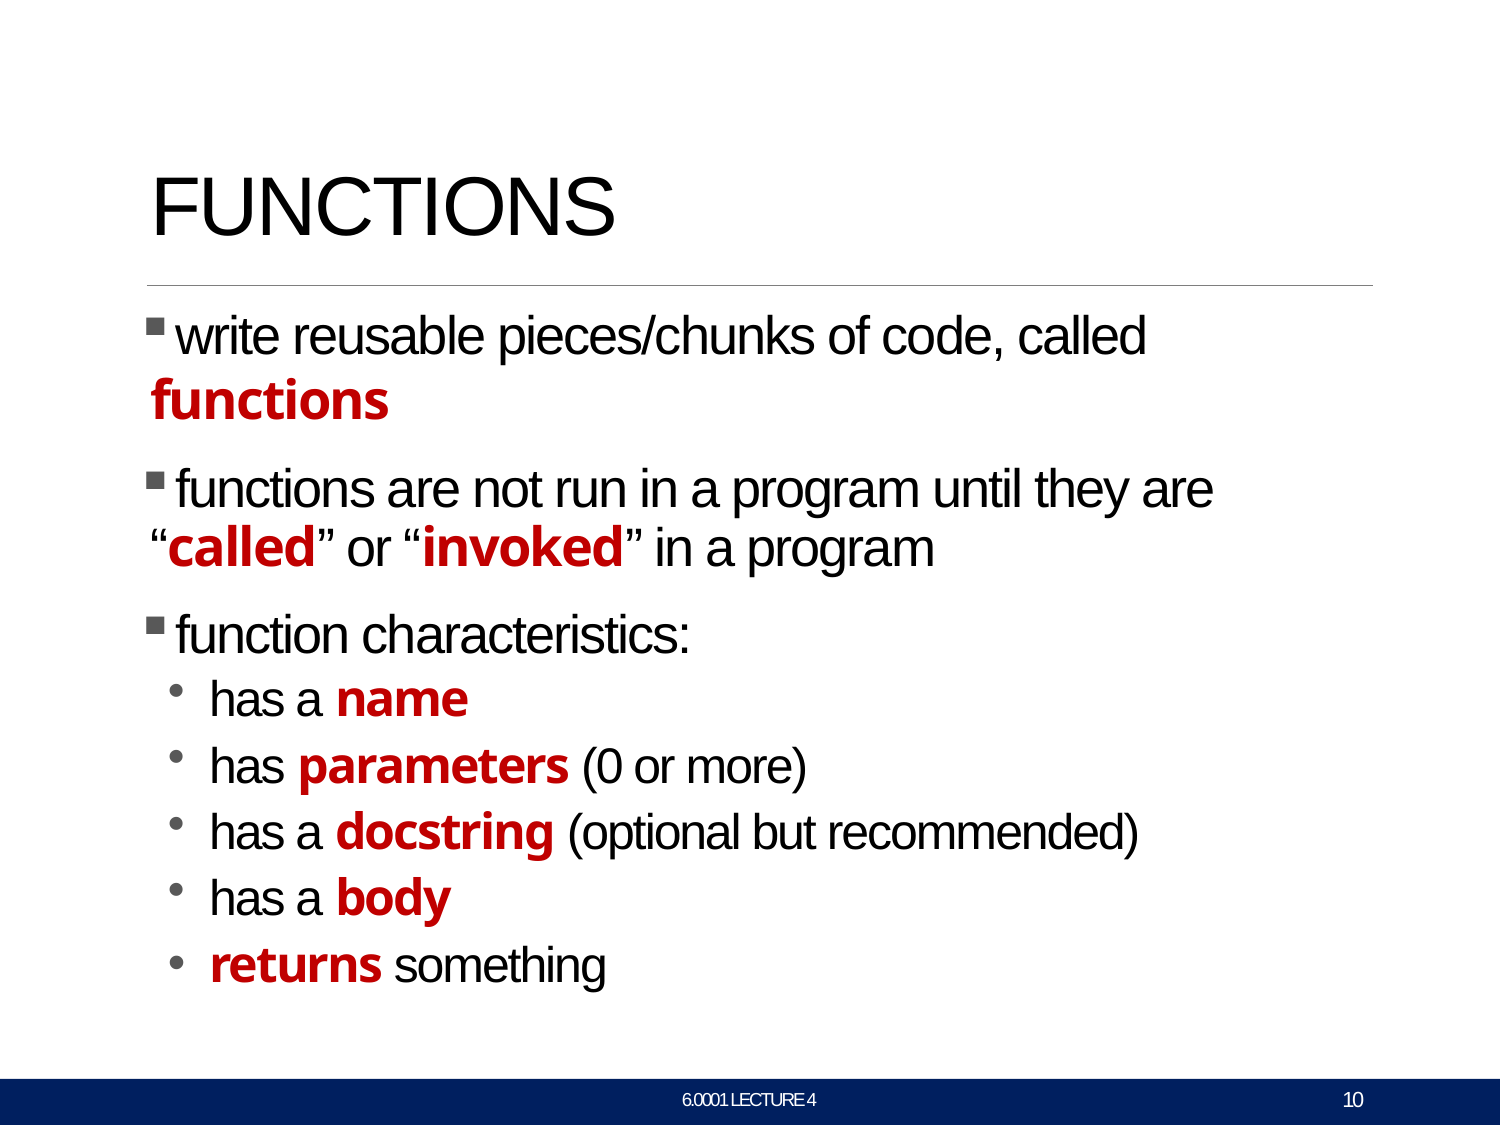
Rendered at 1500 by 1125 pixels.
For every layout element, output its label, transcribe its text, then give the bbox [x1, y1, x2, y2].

text_box write reusable pieces/chunks of code, called functions functions are not run in a program until they are “called” or “invoked” in a program function characteristics: has a name has parameters (0 or more) has a docstring (optional but recommended) has a body returns something [132, 275, 1366, 993]
footer 6.0001 LECTURE 4 [679, 1090, 821, 1125]
slide_number 10 [1338, 1088, 1369, 1125]
title FUNCTIONS [147, 149, 619, 275]
